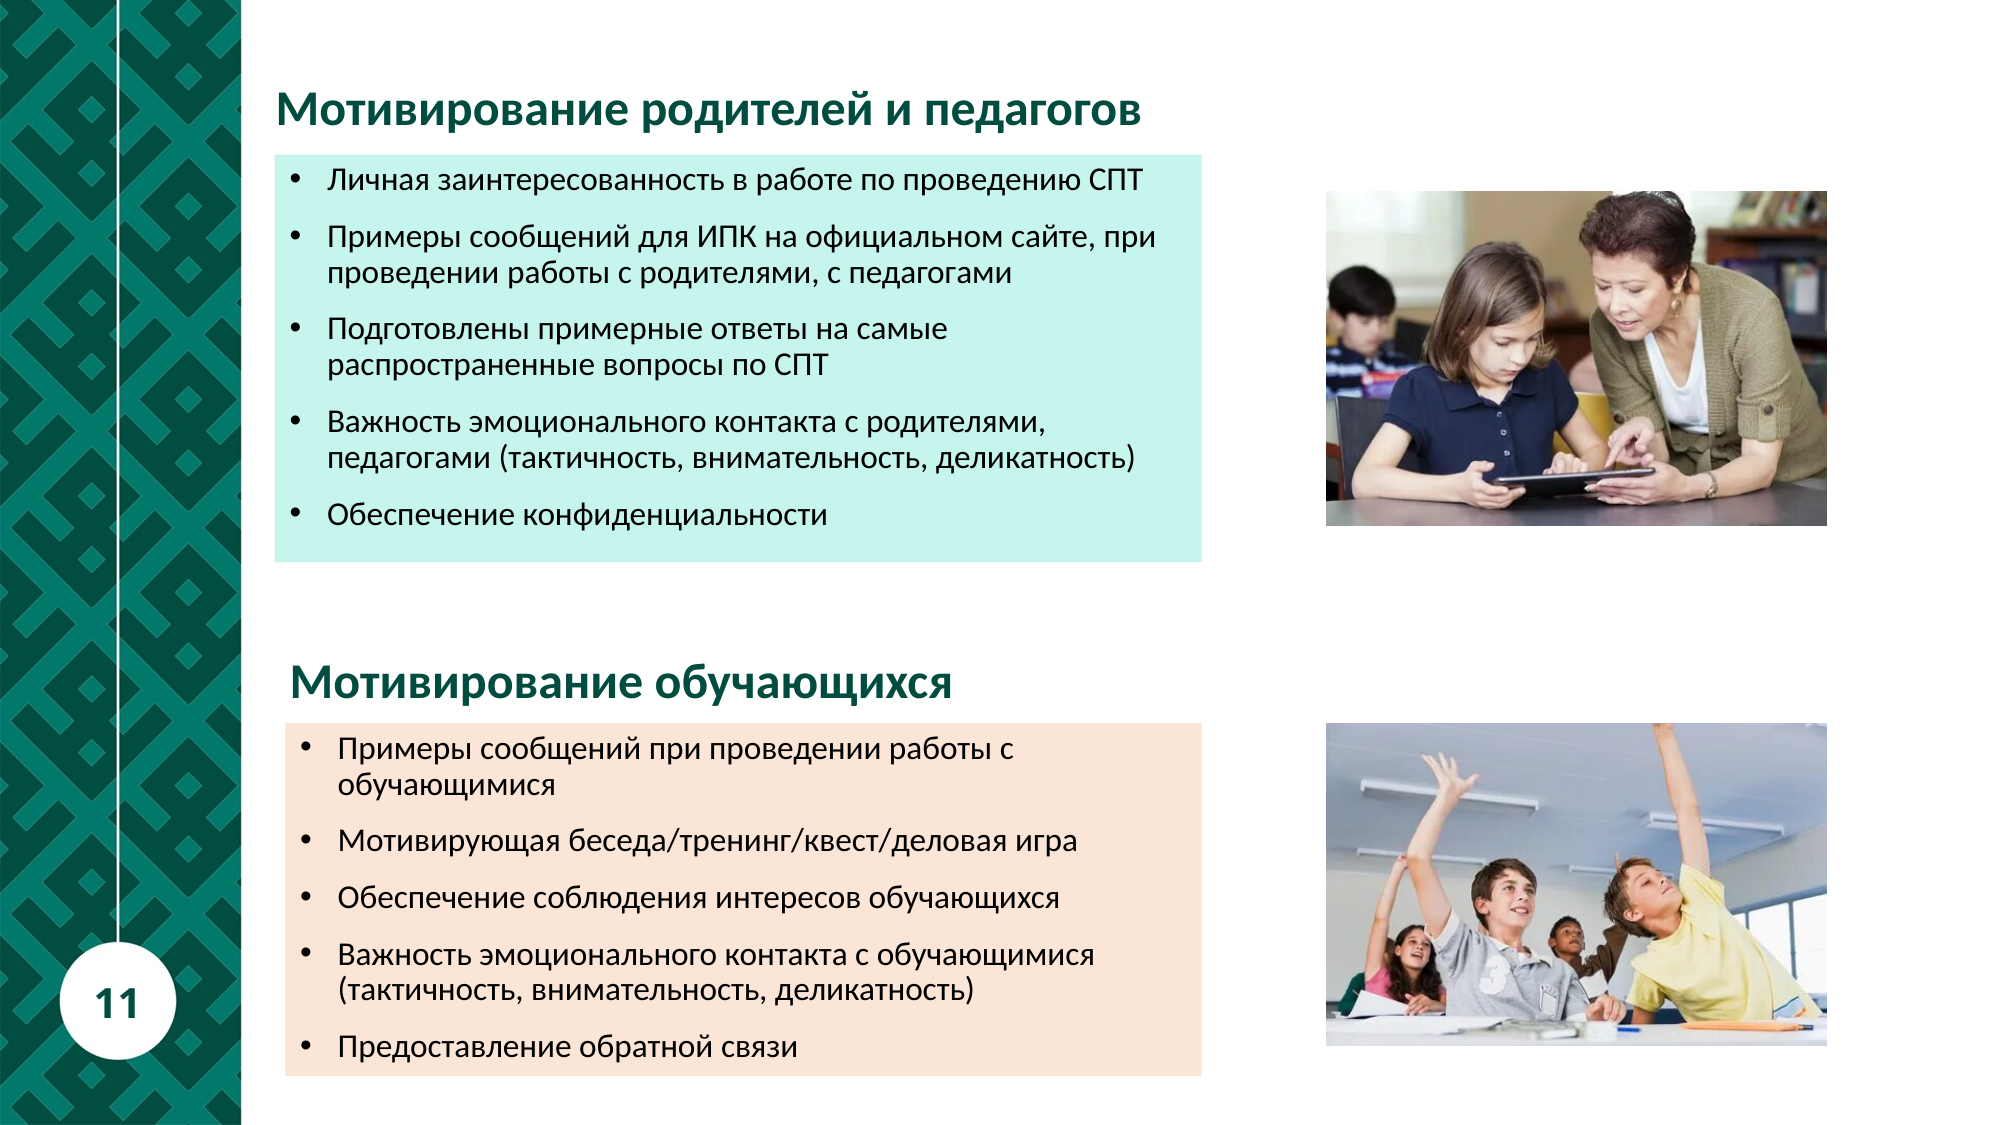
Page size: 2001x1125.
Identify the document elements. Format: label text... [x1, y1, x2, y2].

list Личная заинтересованность в работе по проведению СПТ Примеры сообщений для ИПК на официальном сайте, при проведении работы с родителями, с педагогами Подготовлены примерные ответы на самые распространенные вопросы по СПТ Важность эмоционального контакта с родителями, педагогами (тактичность, внимательность, деликатность) Обеспечение конфиденциальности [274, 154, 1202, 563]
title Мотивирование родителей и педагогов [260, 65, 1164, 153]
text_box Мотивирование обучающихся [274, 642, 1148, 723]
text_box Примеры сообщений при проведении работы с обучающимися Мотивирующая беседа/тренинг/квест/деловая игра Обеспечение соблюдения интересов обучающихся Важность эмоционального контакта с обучающимися (тактичность, внимательность, деликатность) Предоставление обратной связи [285, 723, 1202, 1077]
text_box 11 [87, 976, 151, 1035]
picture [0, 0, 2001, 1125]
